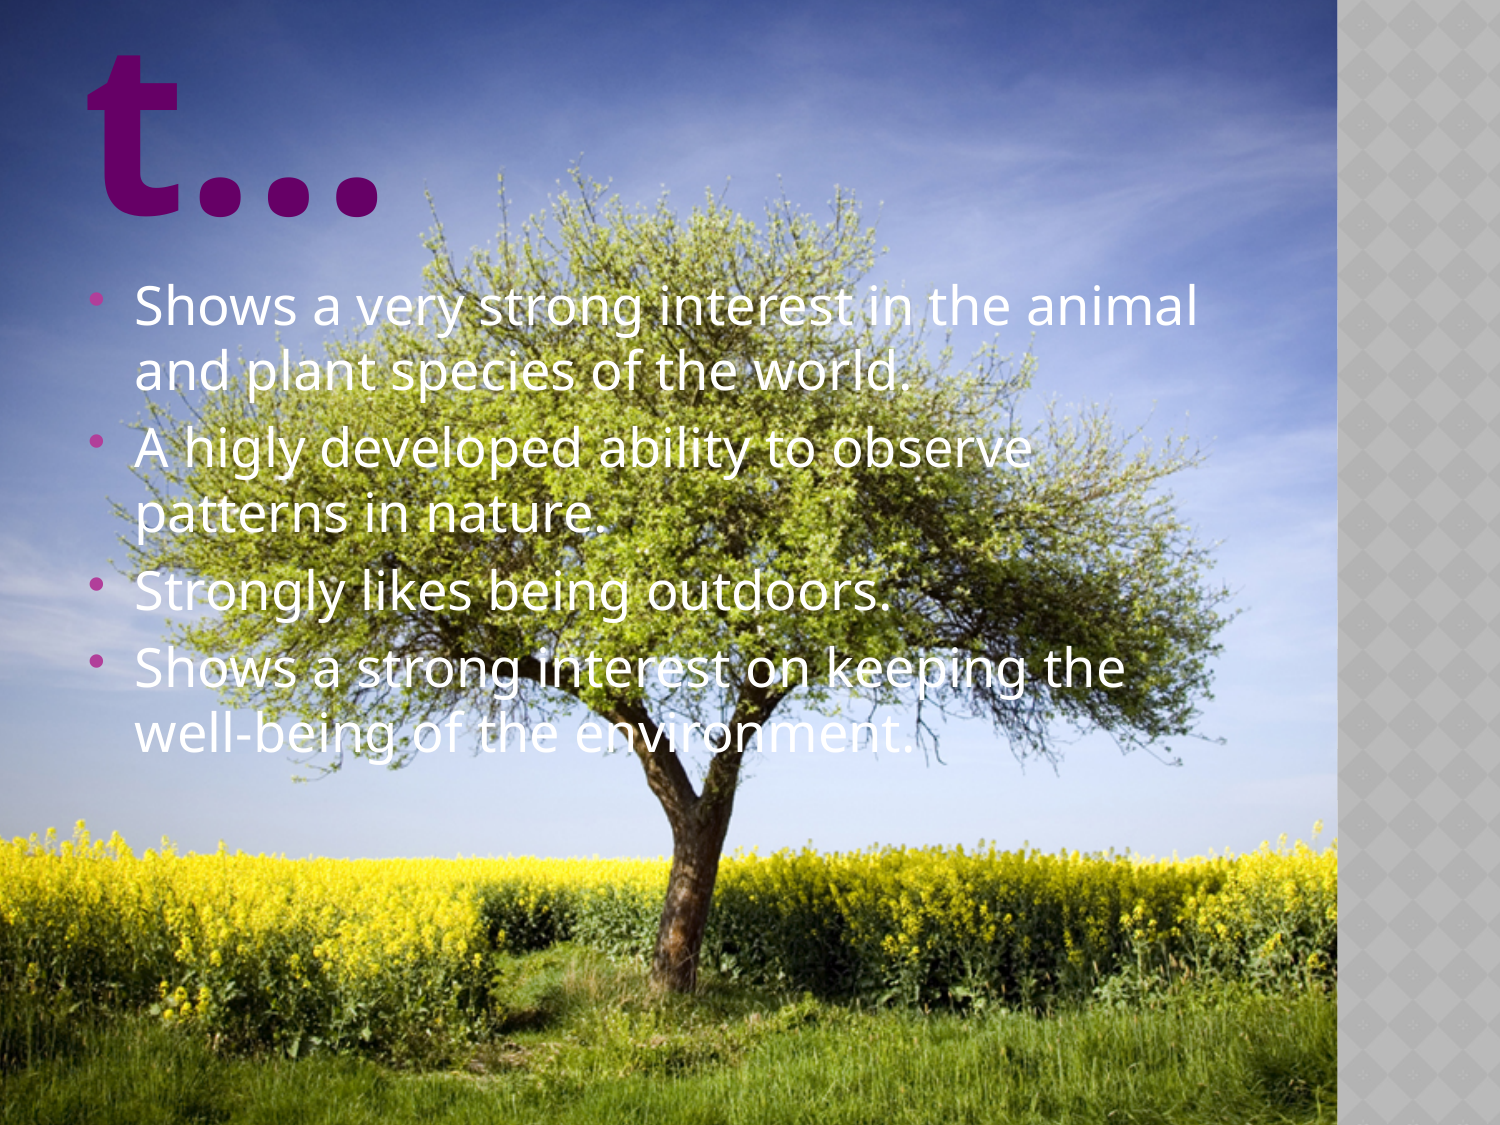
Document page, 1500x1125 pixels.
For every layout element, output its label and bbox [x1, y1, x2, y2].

picture [0, 0, 1338, 1125]
